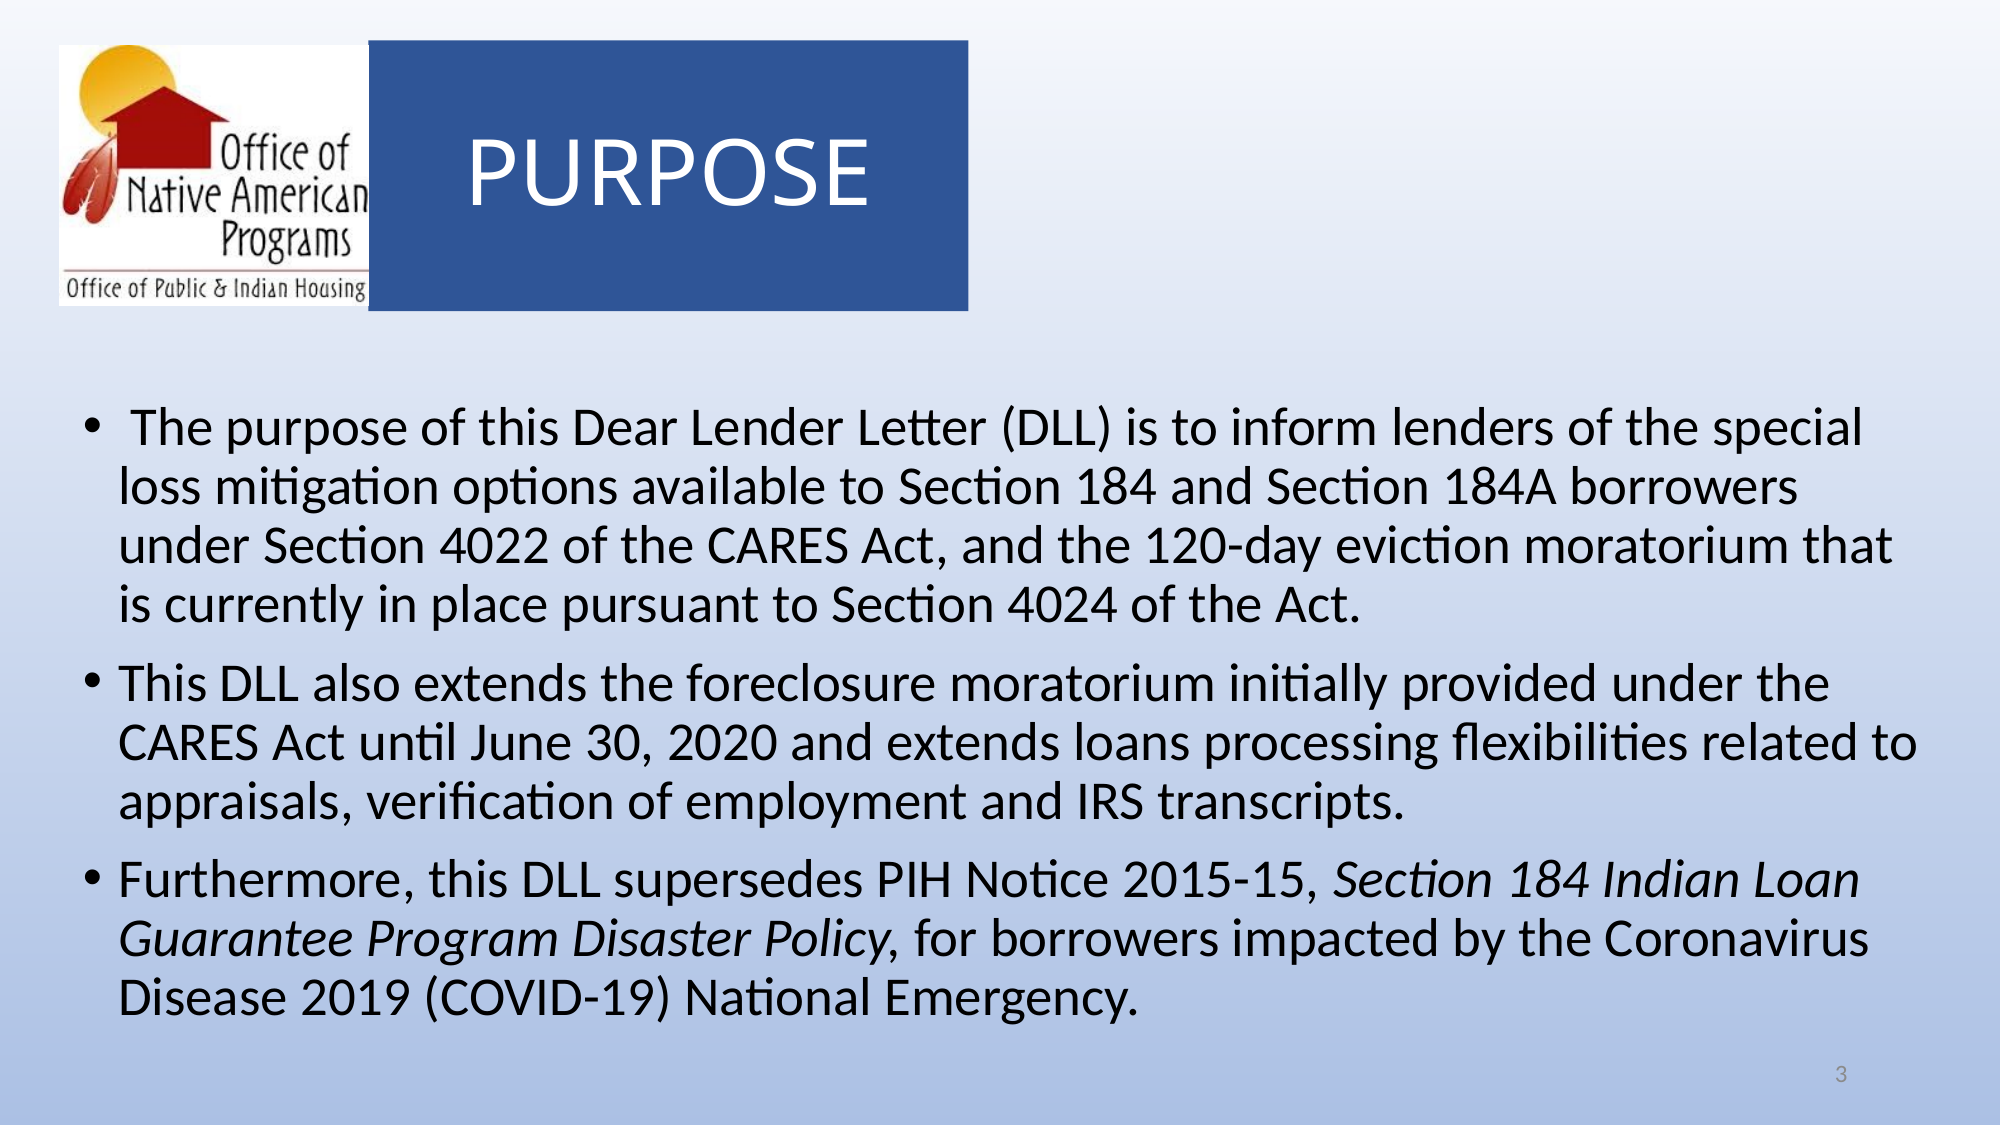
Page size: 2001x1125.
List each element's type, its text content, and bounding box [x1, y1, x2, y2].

title PURPOSE [368, 40, 969, 305]
picture [59, 45, 369, 306]
list The purpose of this Dear Lender Letter (DLL) is to inform lenders of the special loss mitigation options available to Section 184 and Section 184A borrowers under Section 4022 of the CARES Act, and the 120-day eviction moratorium that is currently in place pursuant to Section 4024 of the Act. This DLL also extends the foreclosure moratorium initially provided under the CARES Act until June 30, 2020 and extends loans processing flexibilities related to appraisals, verification of employment and IRS transcripts. Furthermore, this DLL supersedes PIH Notice 2015-15, Section 184 Indian Loan Guarantee Program Disaster Policy, for borrowers impacted by the Coronavirus Disease 2019 (COVID-19) National Emergency. [67, 305, 1941, 1040]
slide_number 3 [1412, 1042, 1863, 1103]
